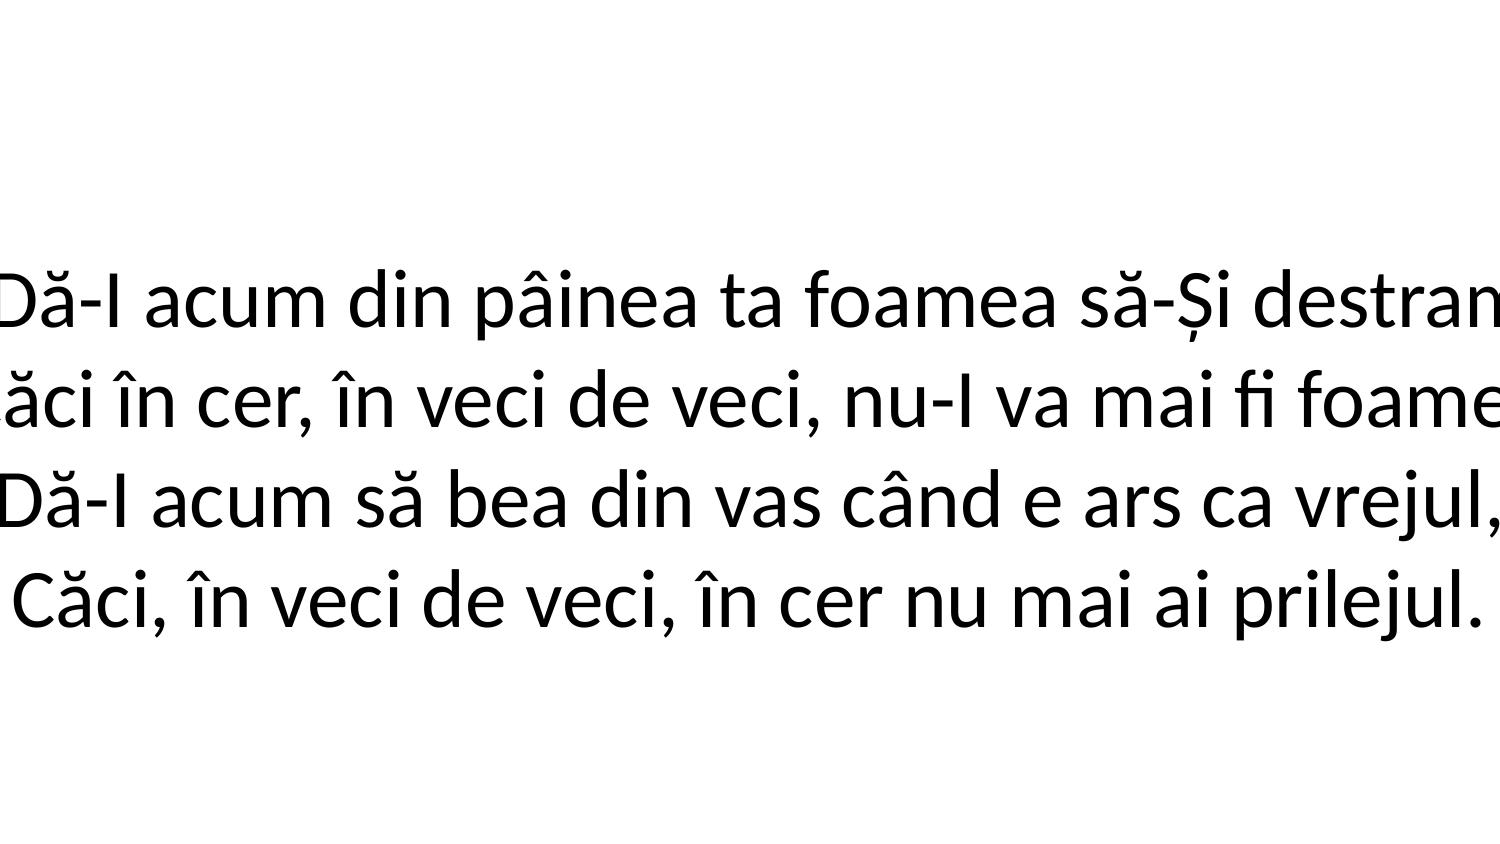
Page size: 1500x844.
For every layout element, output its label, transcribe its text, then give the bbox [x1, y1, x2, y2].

text_box 2. Dă-I acum din pâinea ta foamea să-Și destrame, Căci în cer, în veci de veci, nu-I va mai fi foame! Dă-I acum să bea din vas când e ars ca vrejul, Căci, în veci de veci, în cer nu mai ai prilejul. [0, 192, 1500, 652]
